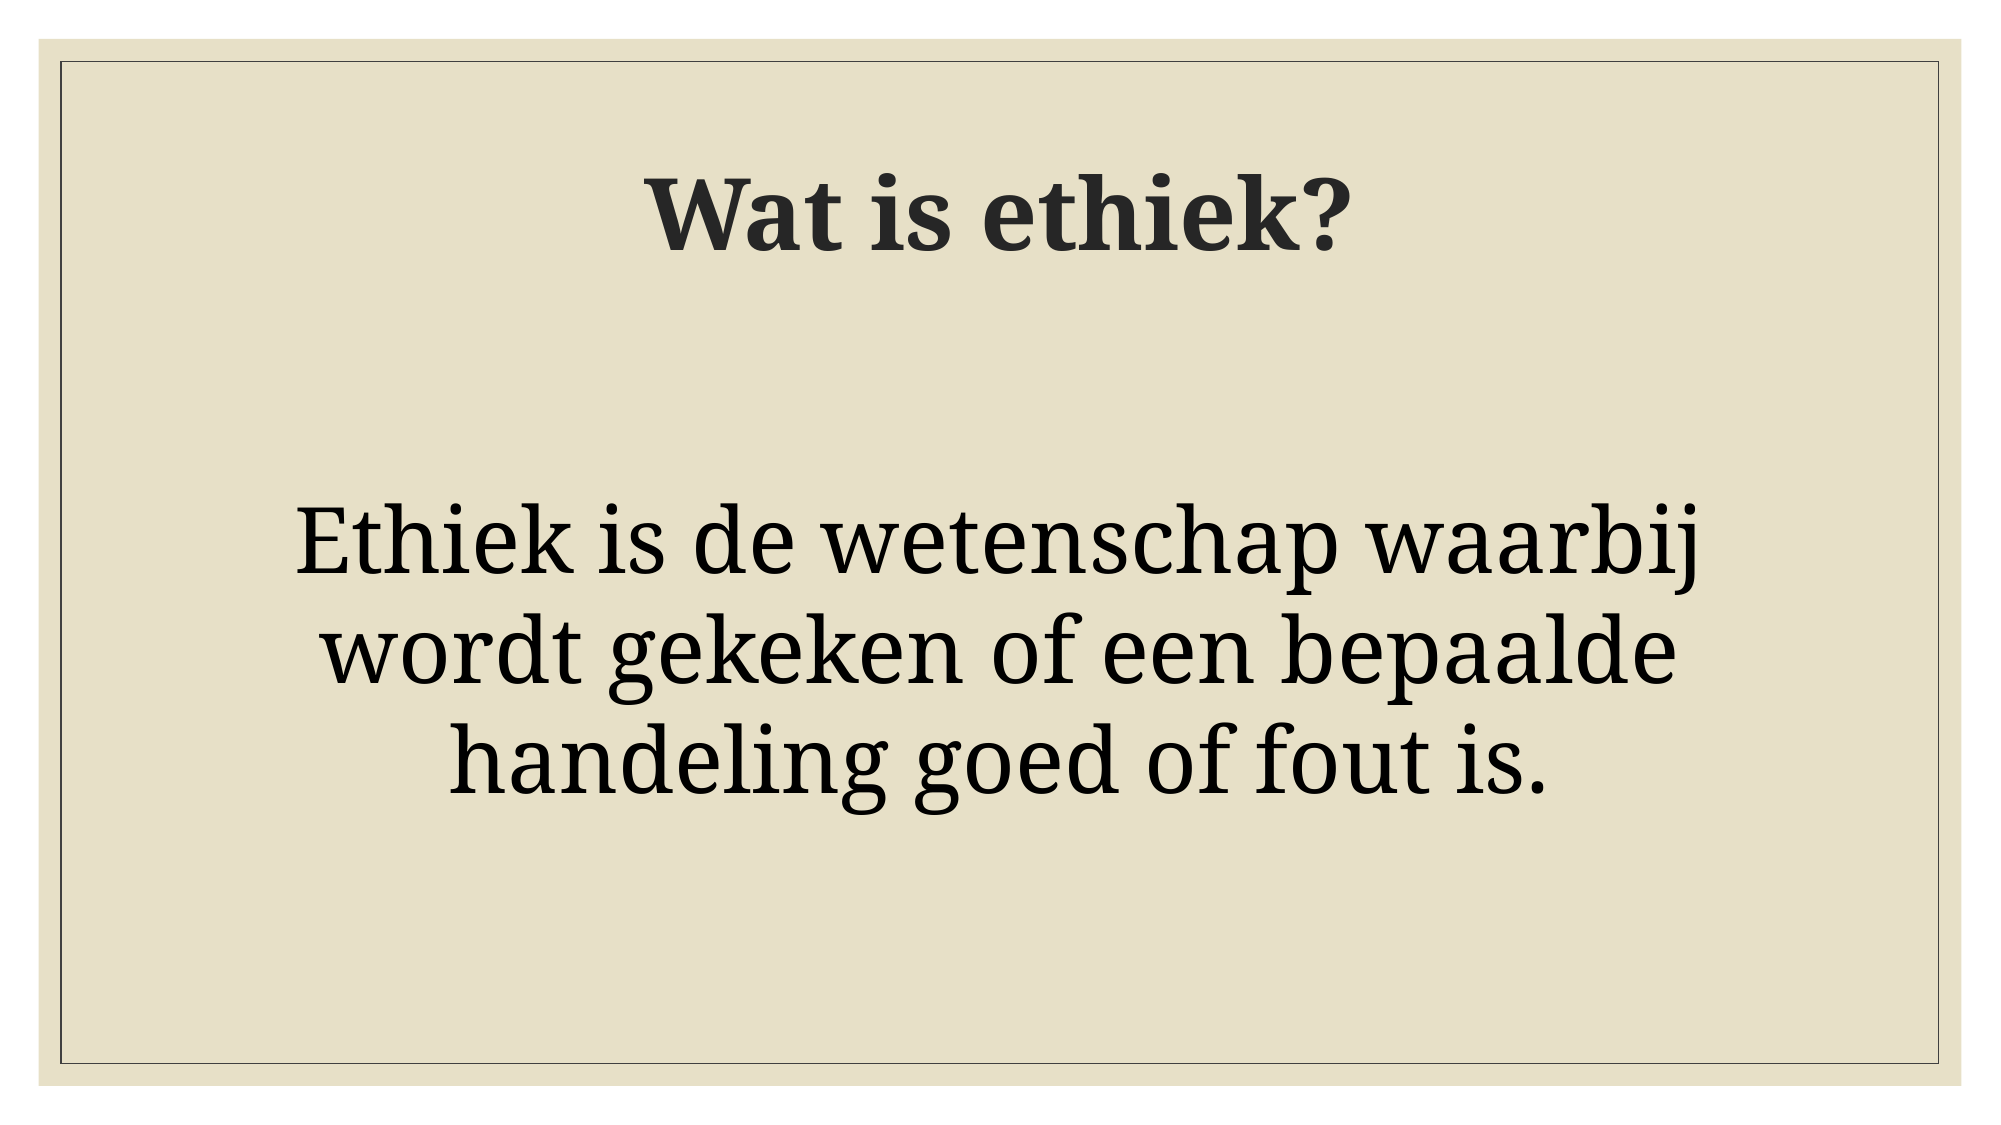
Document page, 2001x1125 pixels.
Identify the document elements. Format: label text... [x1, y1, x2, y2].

title Wat is ethiek? [174, 105, 1825, 331]
list Ethiek is de wetenschap waarbij wordt gekeken of een bepaalde handeling goed of fout is. [174, 345, 1825, 990]
